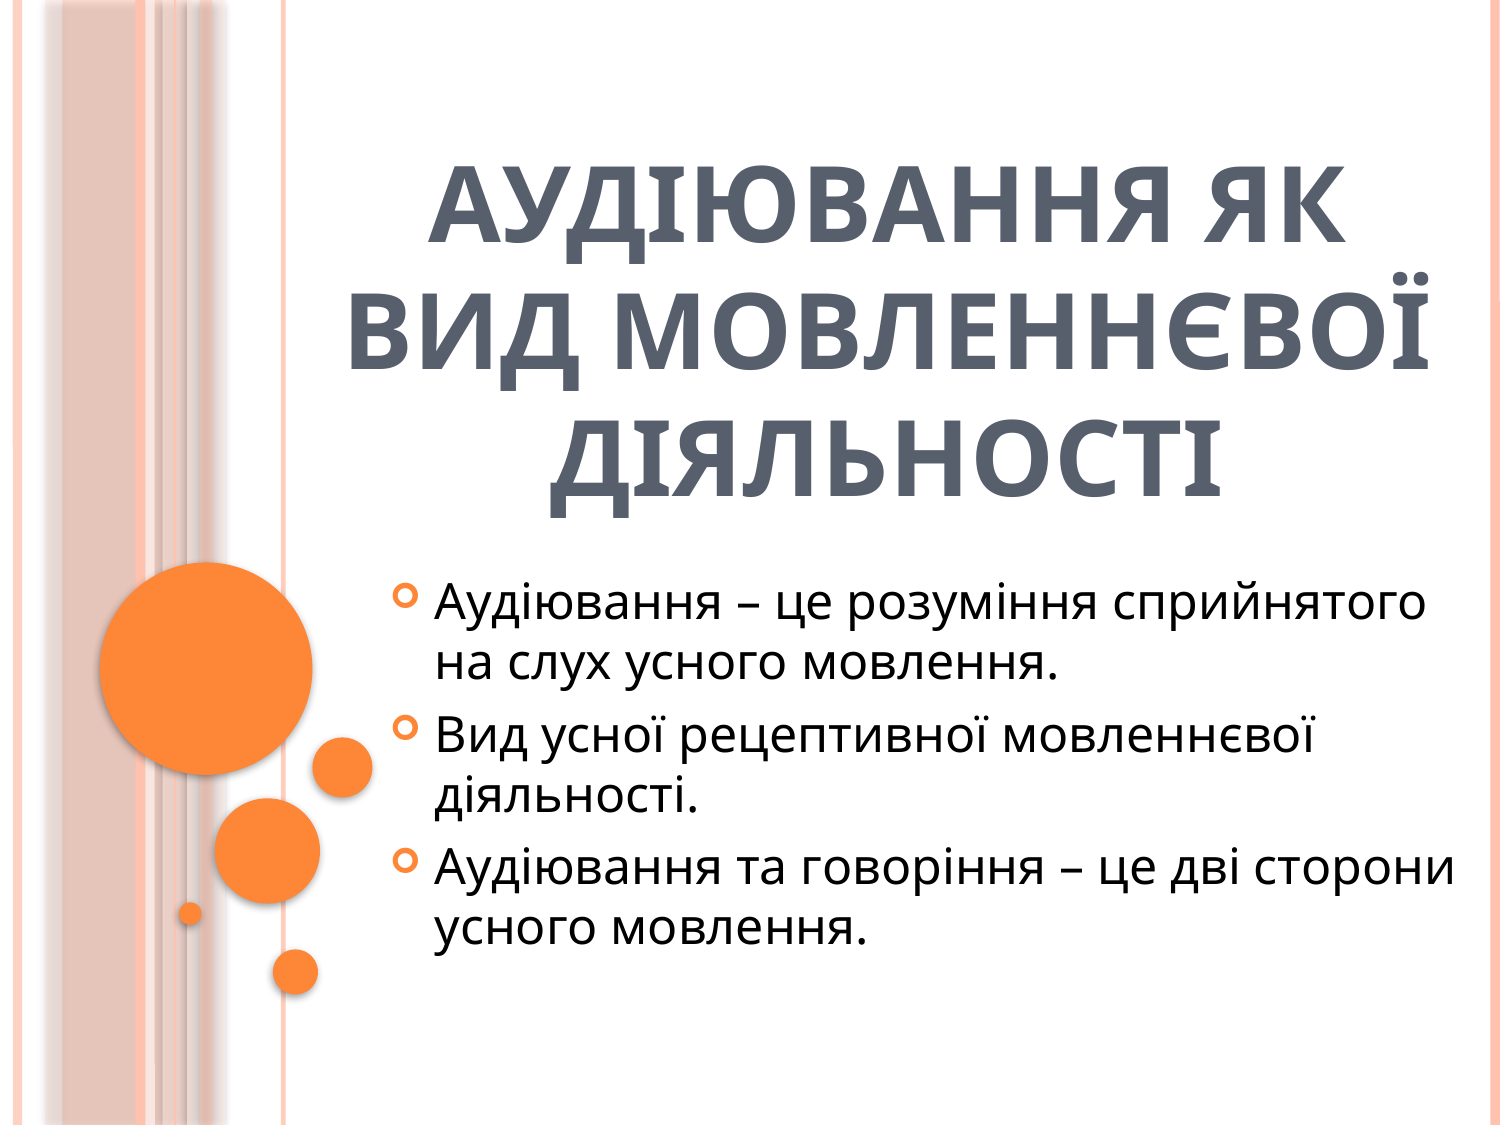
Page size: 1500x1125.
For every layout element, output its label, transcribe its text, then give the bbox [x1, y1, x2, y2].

text_box Аудіювання – це розуміння сприйнятого на слух усного мовлення. Вид усної рецептивної мовленнєвої діяльності. Аудіювання та говоріння – це дві сторони усного мовлення. [375, 562, 1475, 963]
title Аудіювання як вид мовленнєвої діяльності [312, 24, 1463, 525]
